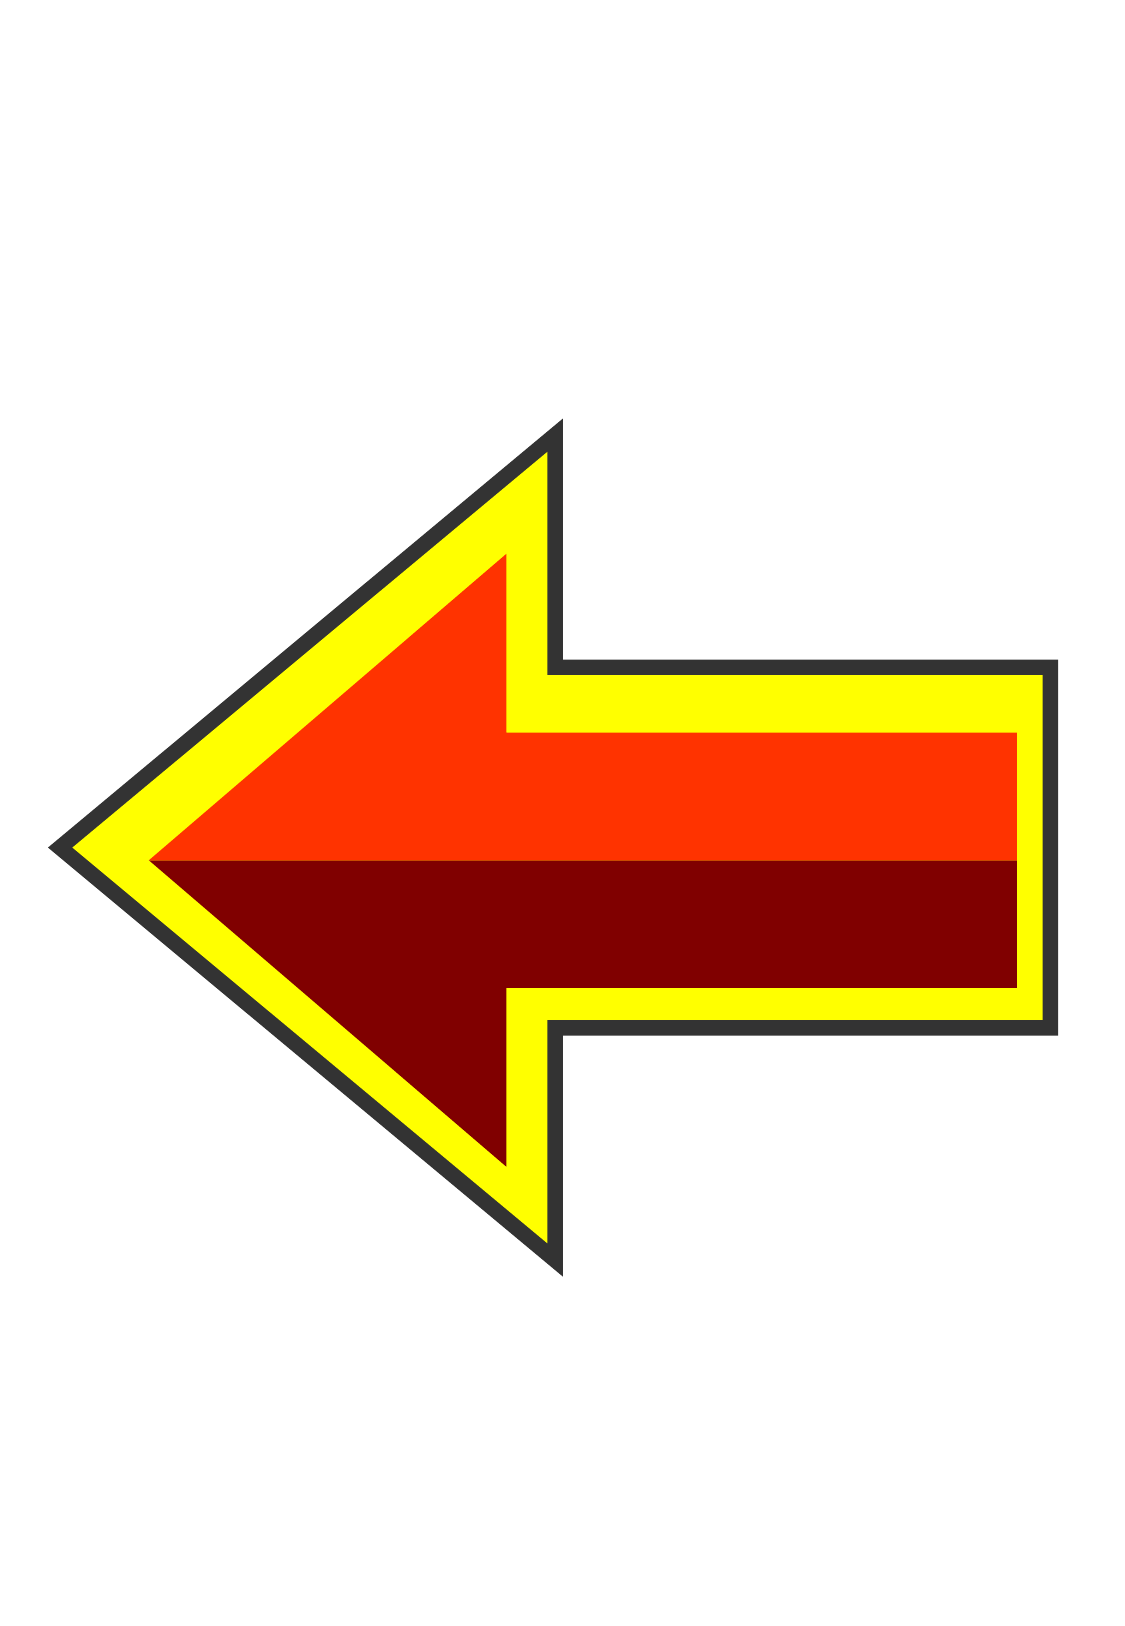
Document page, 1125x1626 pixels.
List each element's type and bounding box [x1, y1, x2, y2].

text_box [72, 451, 1043, 1244]
